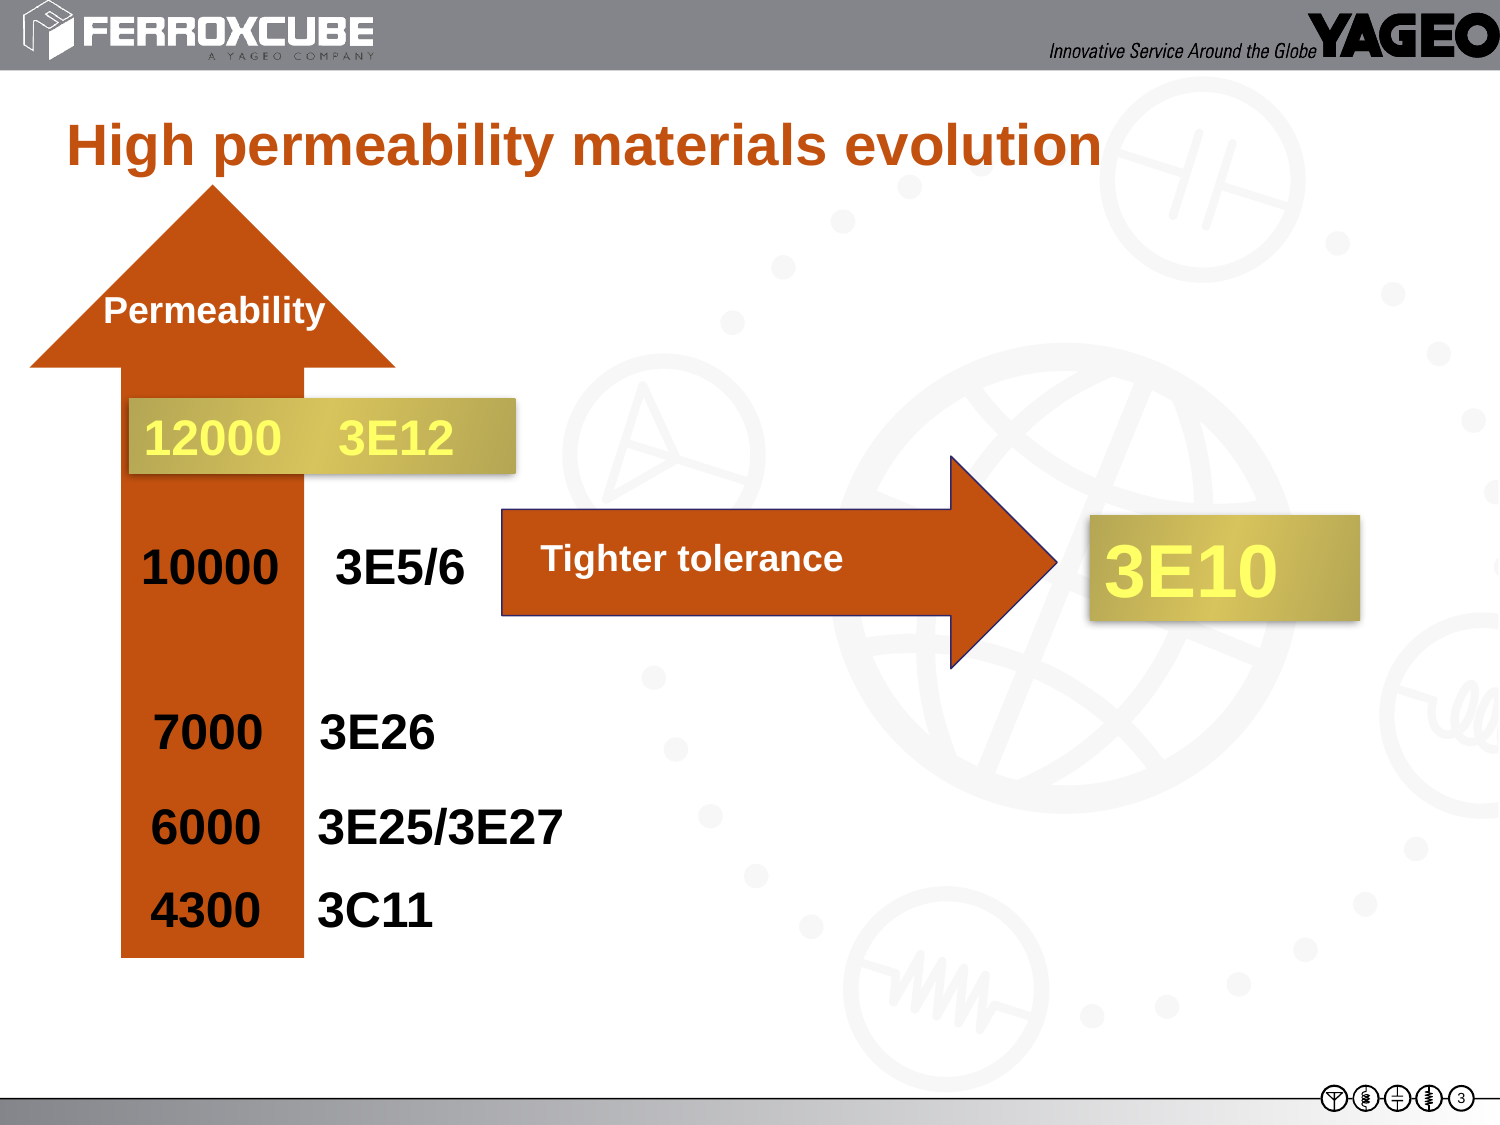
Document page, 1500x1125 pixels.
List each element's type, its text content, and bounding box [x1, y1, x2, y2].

text_box 10000 3E5/6 [401, 527, 495, 602]
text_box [29, 184, 396, 959]
title High permeability materials evolution [51, 99, 1438, 200]
text_box 3E10 [1089, 515, 1361, 621]
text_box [501, 455, 1058, 669]
picture [23, 0, 374, 60]
text_box 7000 3E26 [401, 692, 546, 768]
text_box 6000 3E25/3E27 [401, 786, 582, 862]
text_box 4300 3C11 [401, 869, 499, 945]
text_box 12000 3E12 [401, 398, 516, 474]
